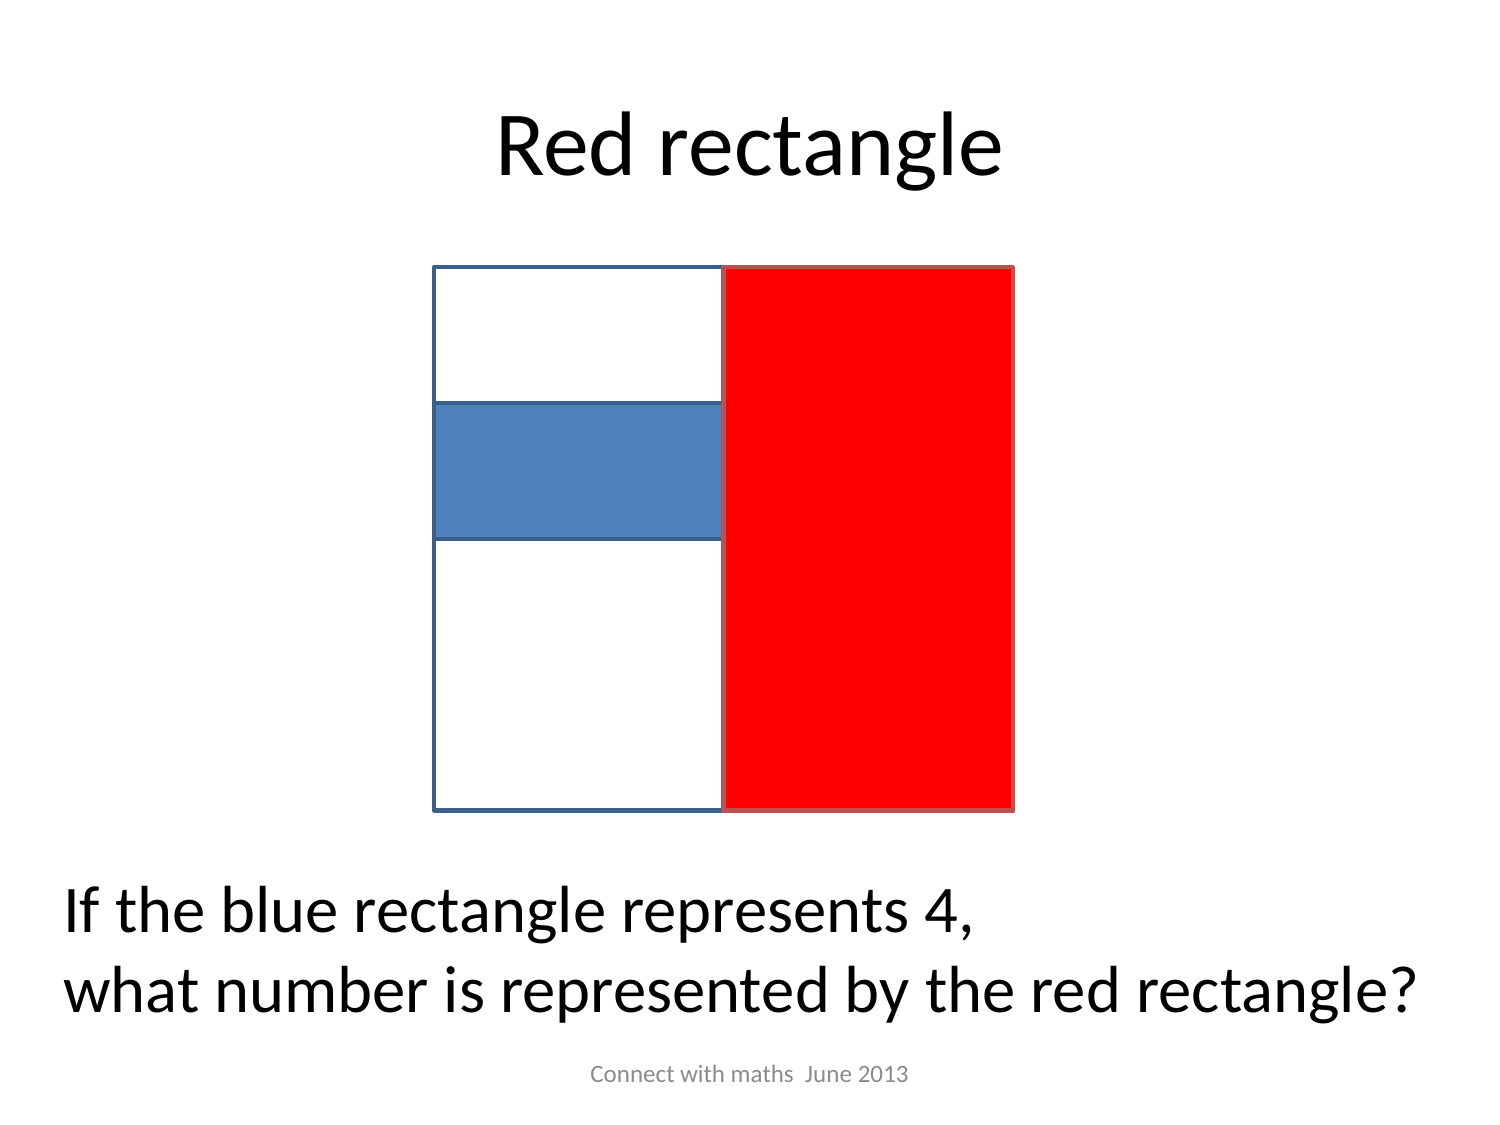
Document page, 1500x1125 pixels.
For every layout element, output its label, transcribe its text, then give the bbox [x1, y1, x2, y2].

footer Connect with maths June 2013 [512, 1042, 988, 1103]
title Red rectangle [75, 45, 1425, 233]
text_box If the blue rectangle represents 4, what number is represented by the red rectangle? [48, 858, 1436, 1034]
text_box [433, 266, 1014, 811]
